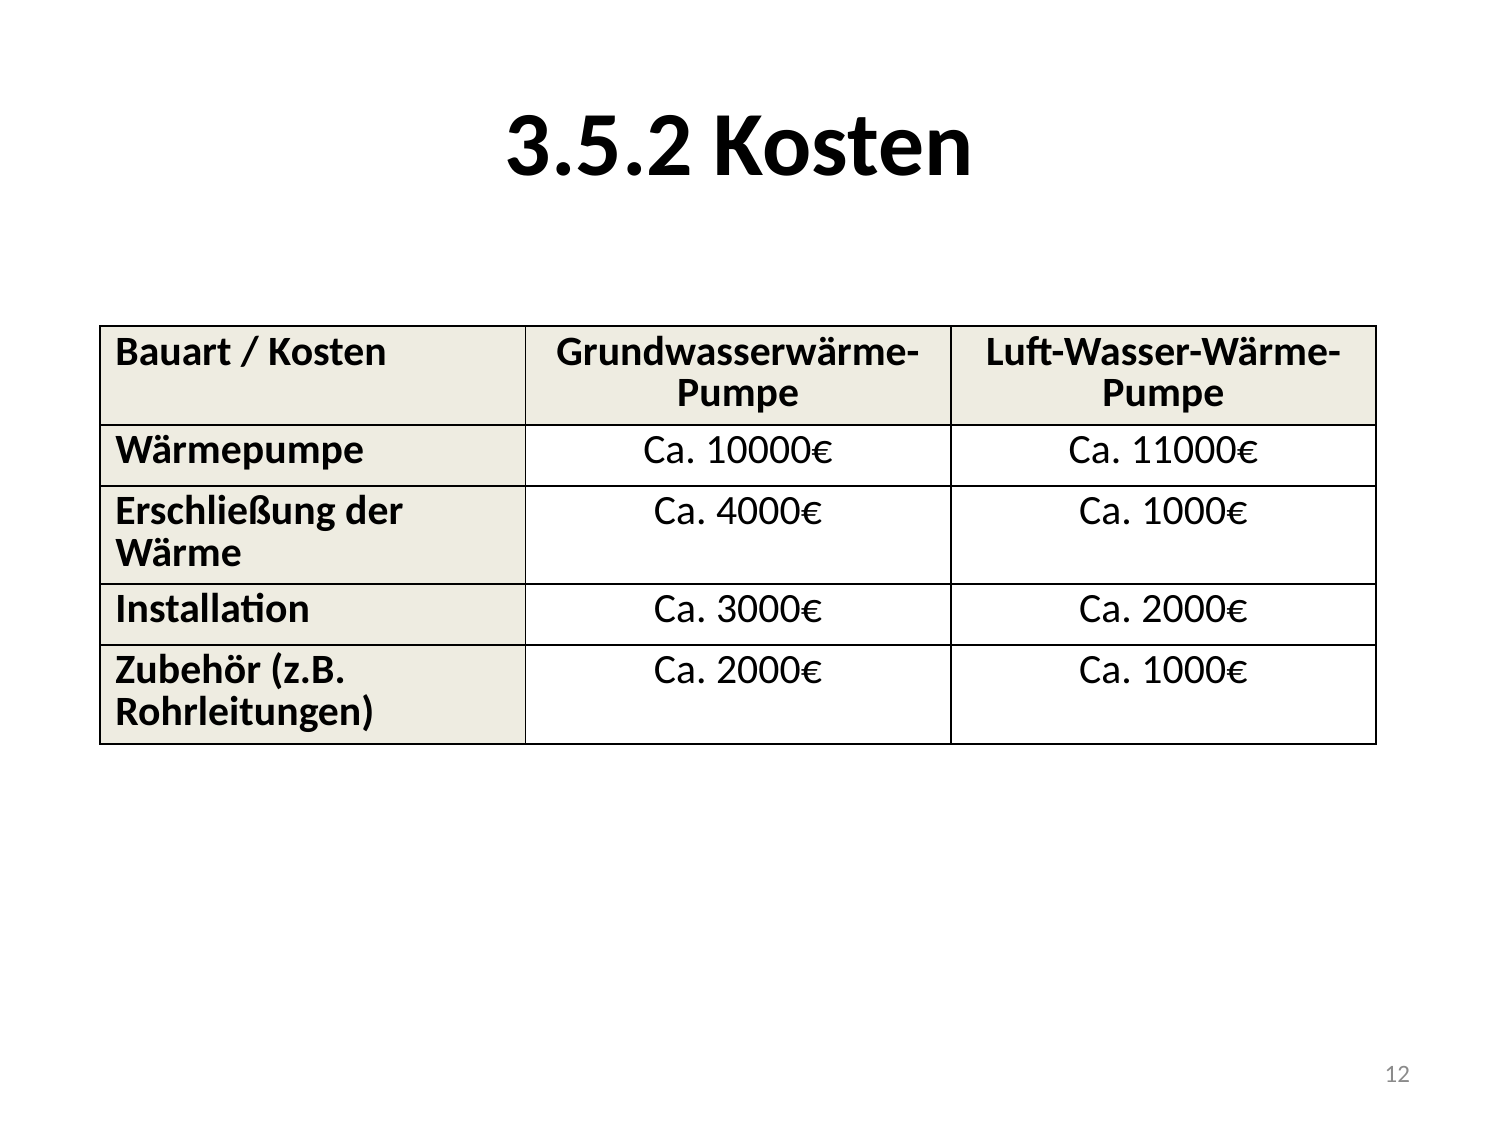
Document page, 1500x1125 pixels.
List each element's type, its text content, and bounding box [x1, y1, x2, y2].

table_cell Ca. 4000€ [526, 487, 950, 583]
table_cell Ca. 10000€ [526, 426, 950, 485]
table_cell Ca. 11000€ [952, 426, 1375, 485]
table_cell Zubehör (z.B. Rohrleitungen) [101, 646, 525, 743]
table_header Grundwasserwärme-Pumpe [526, 327, 950, 424]
table_header Luft-Wasser-Wärme-Pumpe [952, 327, 1375, 424]
table_cell Wärmepumpe [101, 426, 525, 485]
table_cell Ca. 2000€ [526, 646, 950, 743]
table_cell Erschließung der Wärme [101, 487, 525, 583]
table_cell Ca. 2000€ [952, 585, 1375, 644]
table_cell Ca. 3000€ [526, 585, 950, 644]
table_header Bauart / Kosten [101, 327, 525, 424]
title 3.5.2 Kosten [75, 45, 1425, 233]
table_cell Installation [101, 585, 525, 644]
table_cell Ca. 1000€ [952, 487, 1375, 583]
table_cell Ca. 1000€ [952, 646, 1375, 743]
slide_number 12 [1074, 1042, 1425, 1103]
